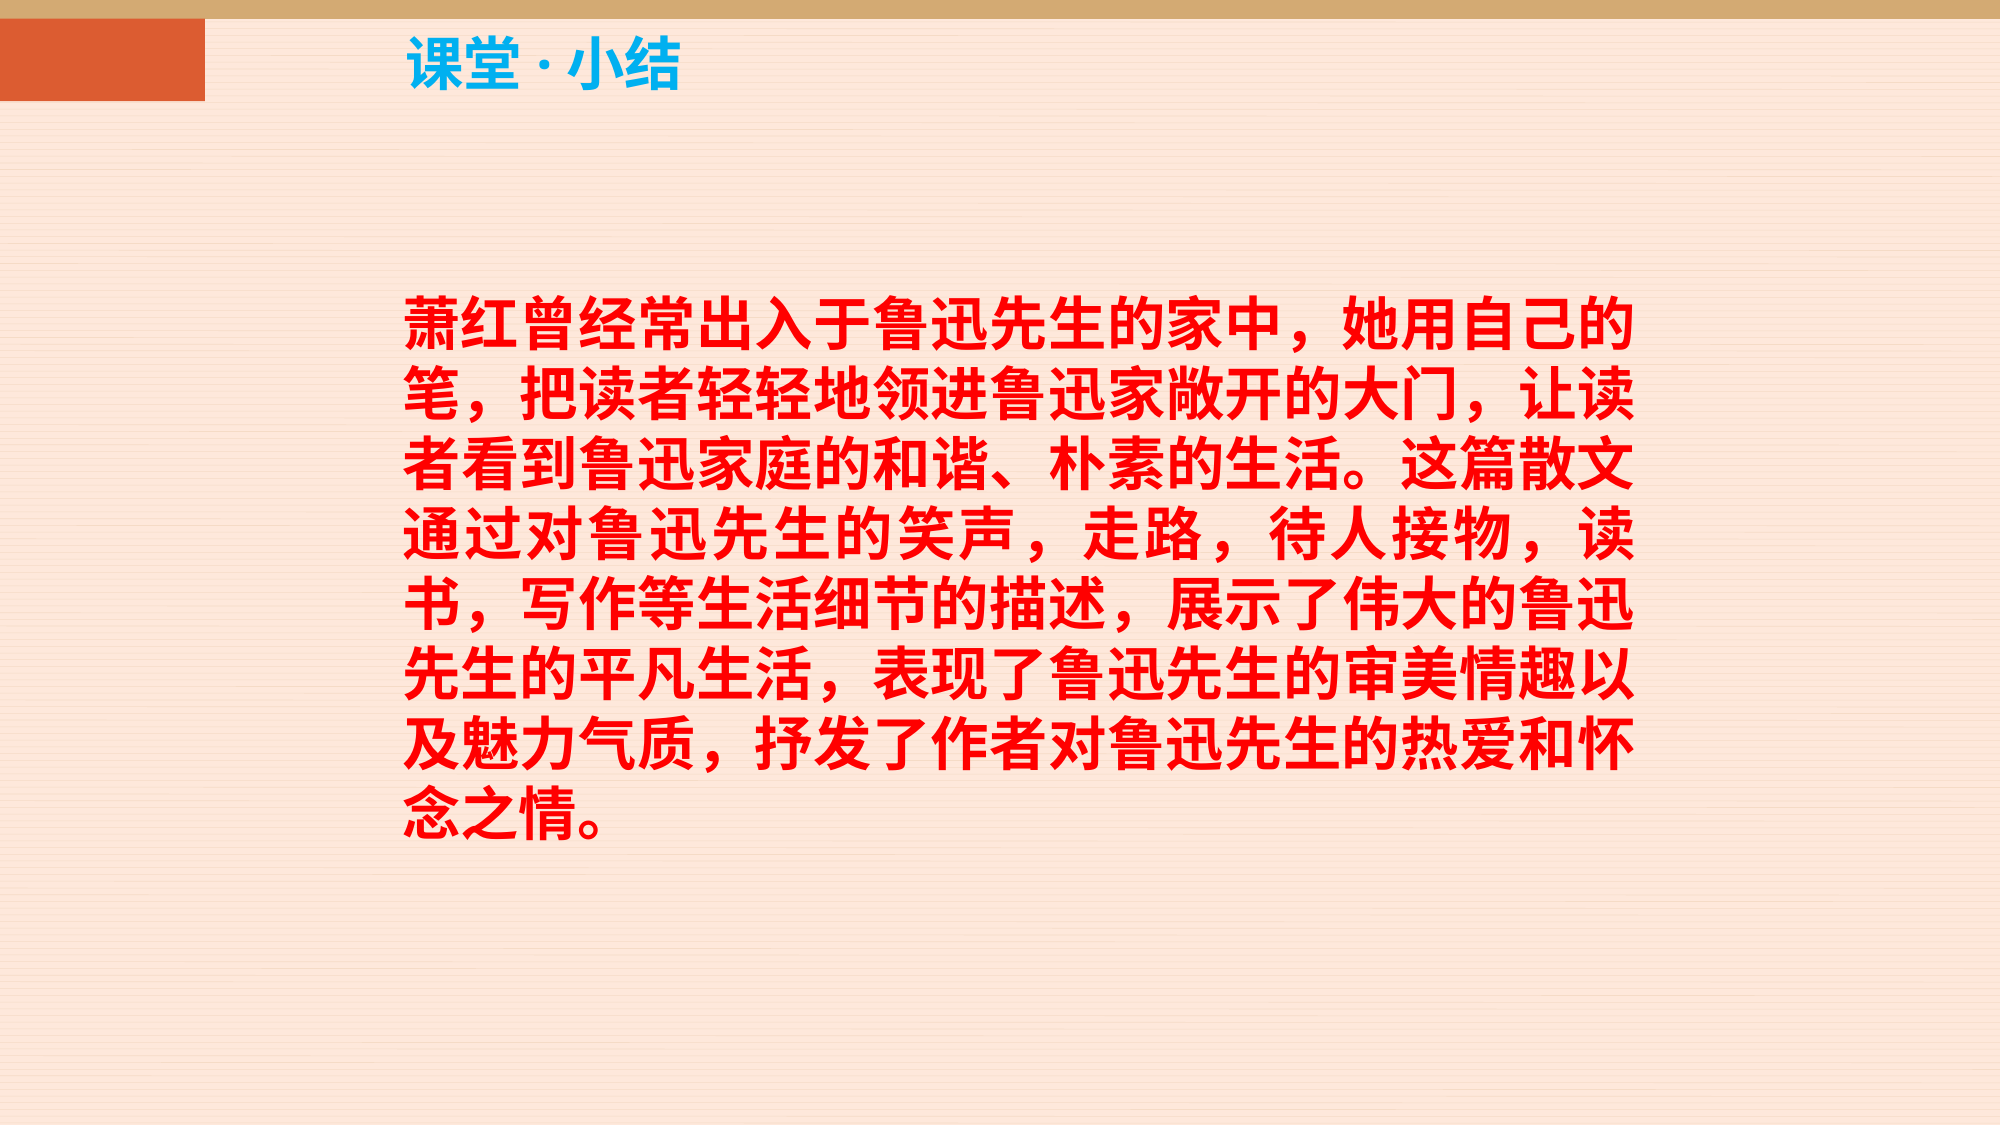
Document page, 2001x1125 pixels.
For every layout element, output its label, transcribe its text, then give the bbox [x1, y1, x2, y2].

text_box 课堂·小结 [353, 20, 736, 104]
text_box 萧红曾经常出入于鲁迅先生的家中，她用自己的笔，把读者轻轻地领进鲁迅家敞开的大门，让读者看到鲁迅家庭的和谐、朴素的生活。这篇散文通过对鲁迅先生的笑声，走路，待人接物，读书，写作等生活细节的描述，展示了伟大的鲁迅先生的平凡生活，表现了鲁迅先生的审美情趣以及魅力气质，抒发了作者对鲁迅先生的热爱和怀念之情。 [387, 279, 1650, 855]
